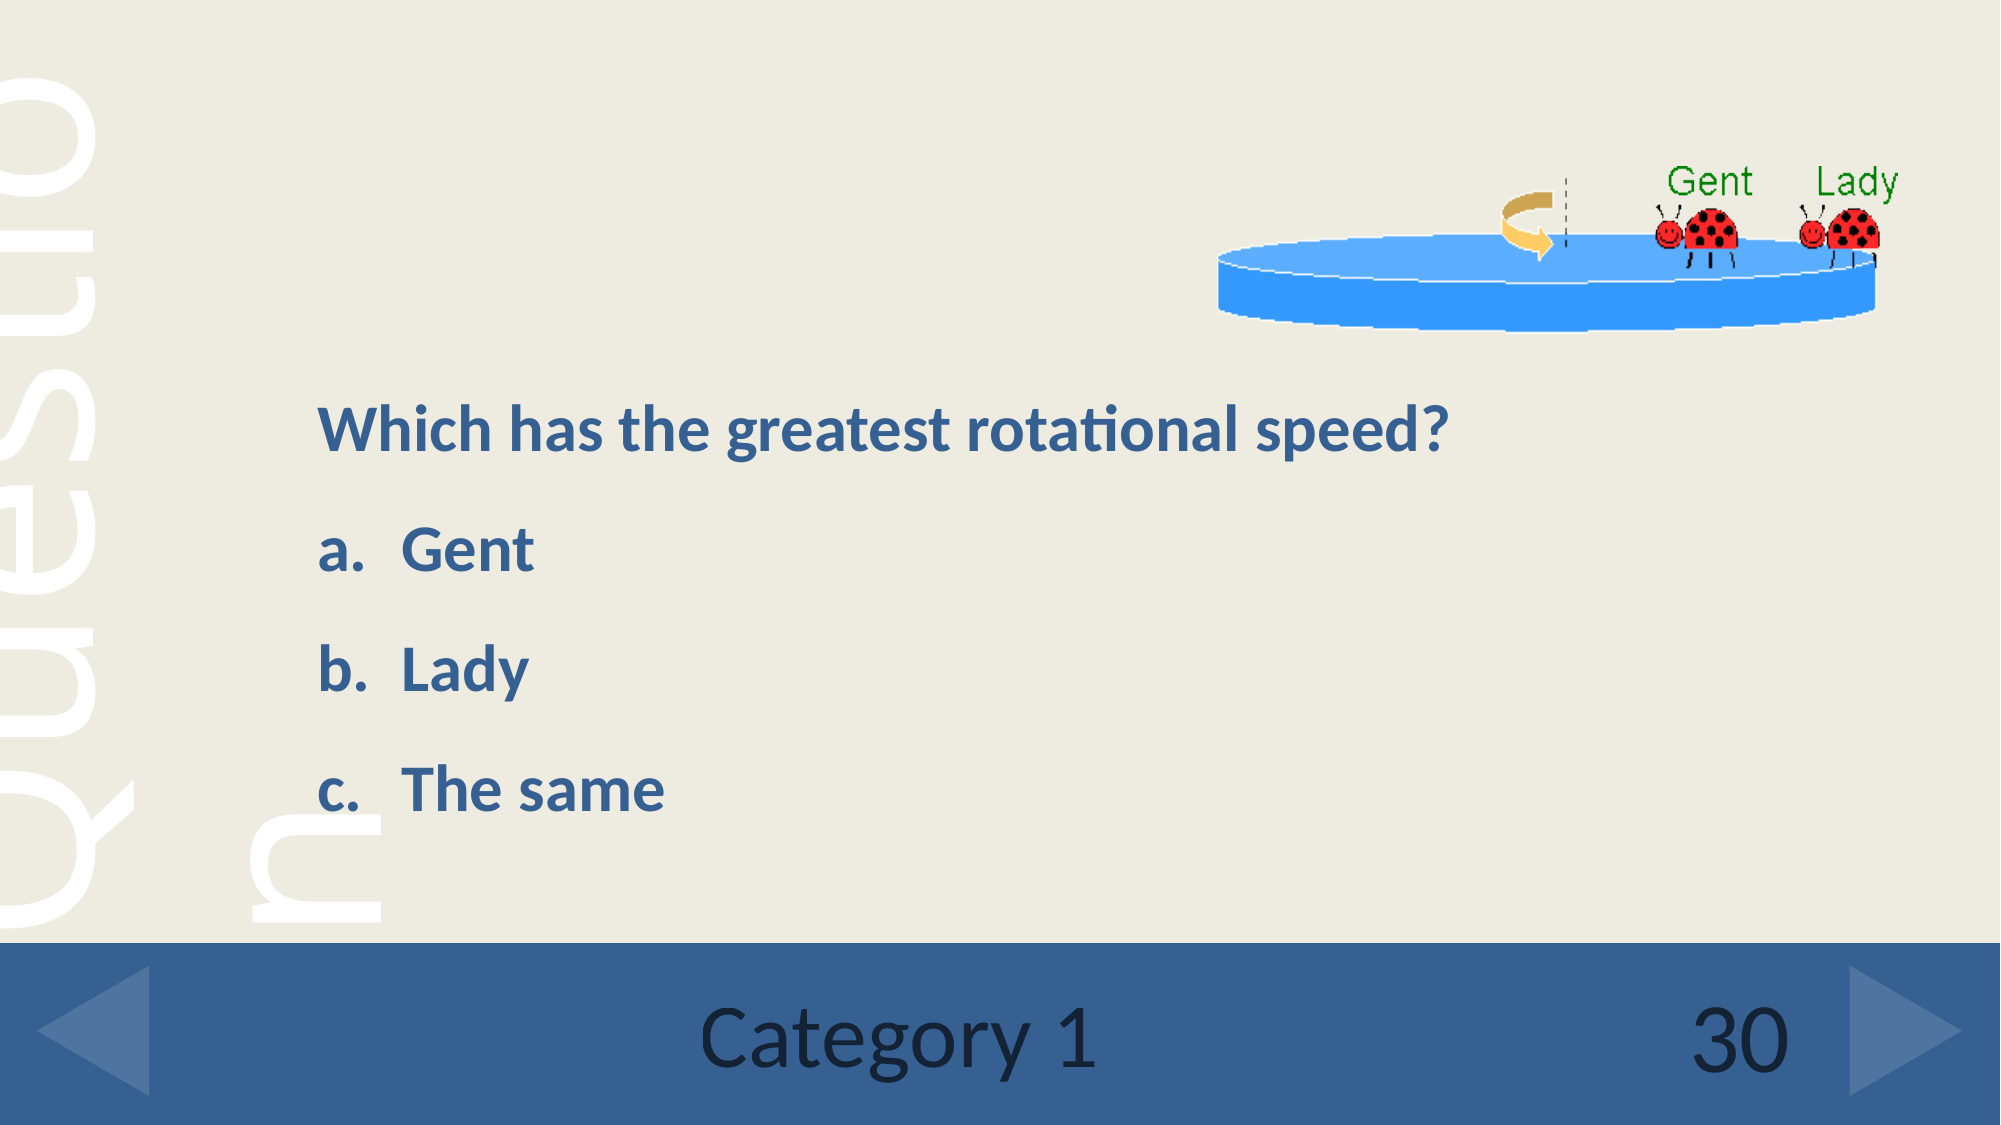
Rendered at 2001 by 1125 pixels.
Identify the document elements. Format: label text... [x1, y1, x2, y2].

list Which has the greatest rotational speed? Gent Lady The same [302, 399, 1935, 850]
title Category 1 [0, 937, 1800, 1125]
list 30 [1800, 967, 1806, 1097]
picture [1217, 165, 1898, 334]
